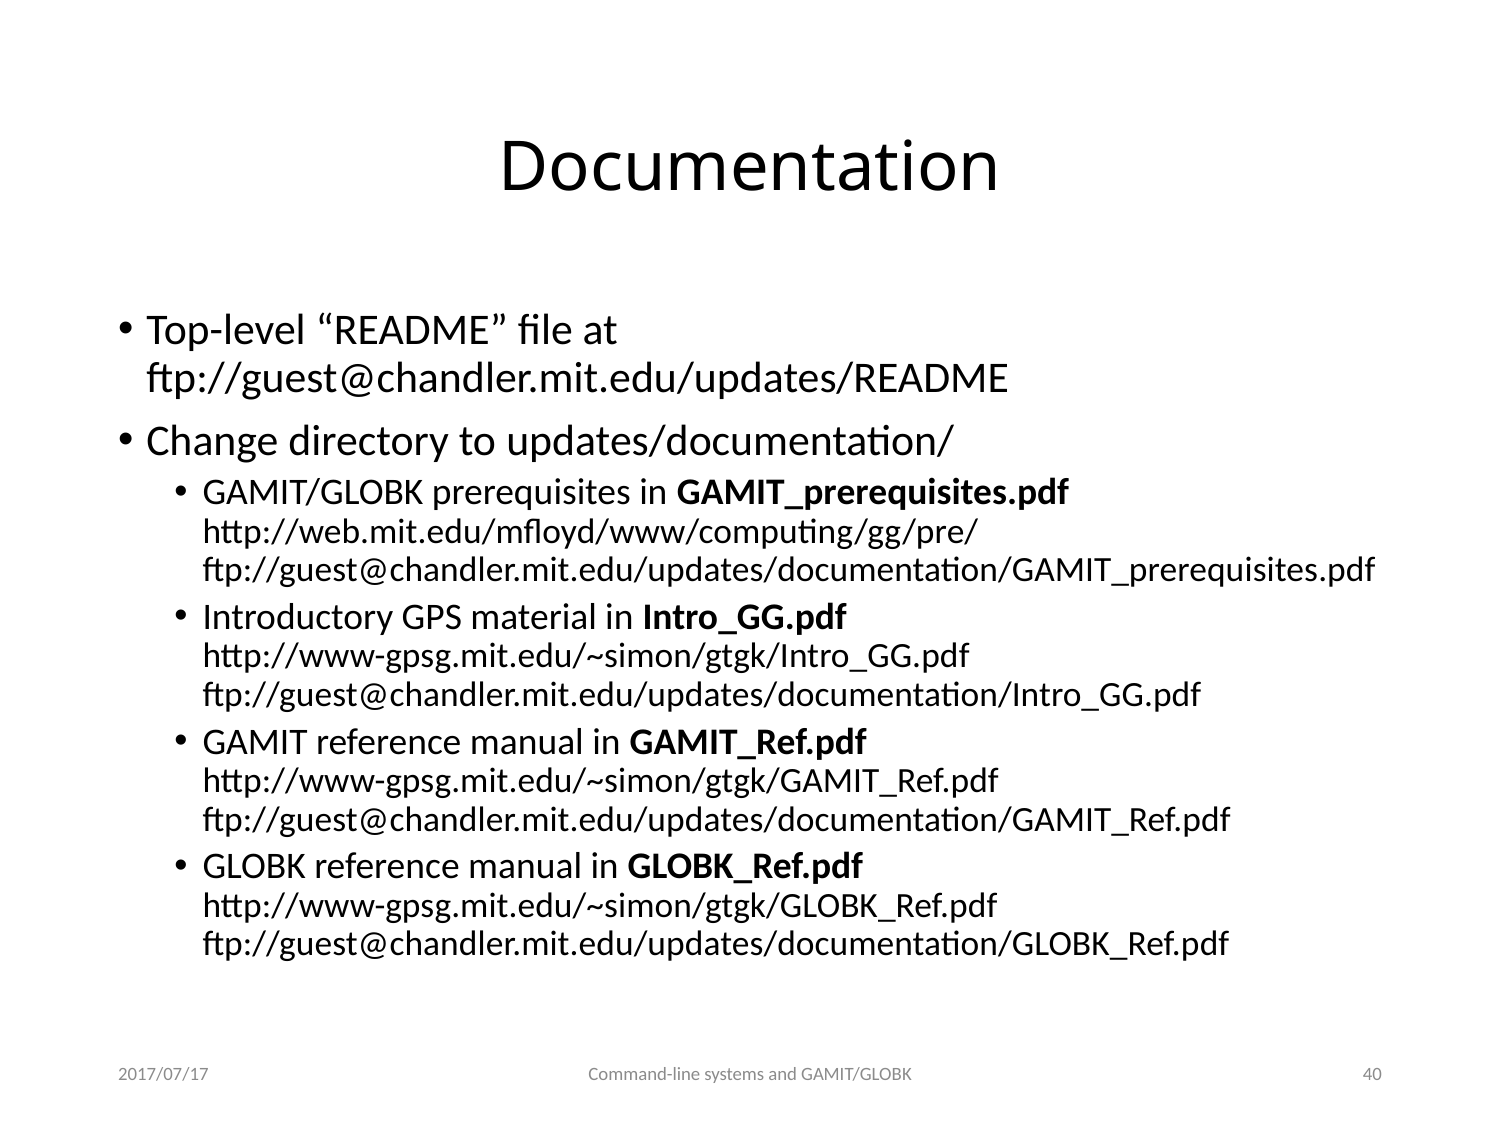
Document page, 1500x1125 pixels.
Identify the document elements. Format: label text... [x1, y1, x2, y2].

slide_number 39 [1059, 1042, 1397, 1103]
list Top-level “README” file at ftp://guest@chandler.mit.edu/updates/README Change directory to updates/documentation/ GAMIT/GLOBK prerequisites in GAMIT_prerequisites.pdf http://web.mit.edu/mfloyd/www/computing/gg/pre/ ftp://guest@chandler.mit.edu/updates/documentation/GAMIT_prerequisites.pdf Introductory GPS material in Intro_GG.pdf http://www-gpsg.mit.edu/~simon/gtgk/Intro_GG.pdf ftp://guest@chandler.mit.edu/updates/documentation/Intro_GG.pdf GAMIT reference manual in GAMIT_Ref.pdf http://www-gpsg.mit.edu/~simon/gtgk/GAMIT_Ref.pdf ftp://guest@chandler.mit.edu/updates/documentation/GAMIT_Ref.pdf GLOBK reference manual in GLOBK_Ref.pdf http://www-gpsg.mit.edu/~simon/gtgk/GLOBK_Ref.pdf ftp://guest@chandler.mit.edu/updates/documentation/GLOBK_Ref.pdf [103, 299, 1397, 1014]
footer Command-line systems and GAMIT/GLOBK [496, 1042, 1004, 1103]
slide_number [103, 1042, 441, 1103]
title Documentation [103, 59, 1397, 278]
